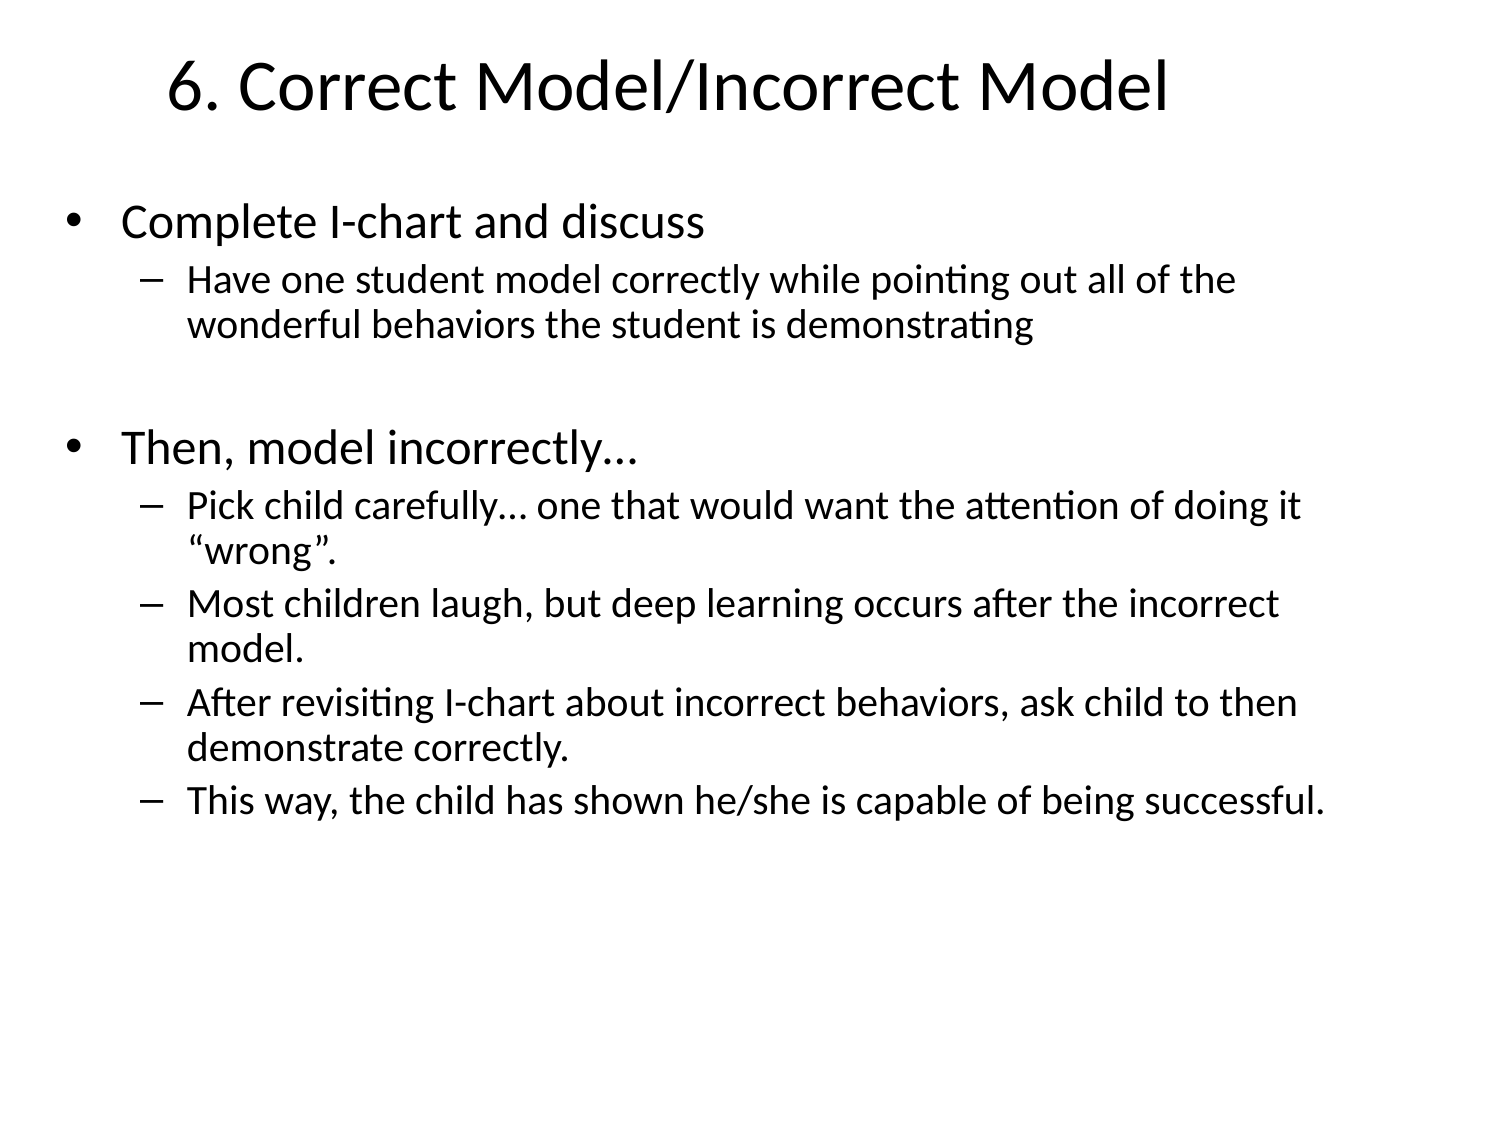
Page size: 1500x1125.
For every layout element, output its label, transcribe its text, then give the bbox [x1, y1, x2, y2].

list Complete I-chart and discuss Have one student model correctly while pointing out all of the wonderful behaviors the student is demonstrating Then, model incorrectly… Pick child carefully… one that would want the attention of doing it “wrong”. Most children laugh, but deep learning occurs after the incorrect model. After revisiting I-chart about incorrect behaviors, ask child to then demonstrate correctly. This way, the child has shown he/she is capable of being successful. [49, 187, 1376, 901]
title 6. Correct Model/Incorrect Model [37, 0, 1301, 163]
